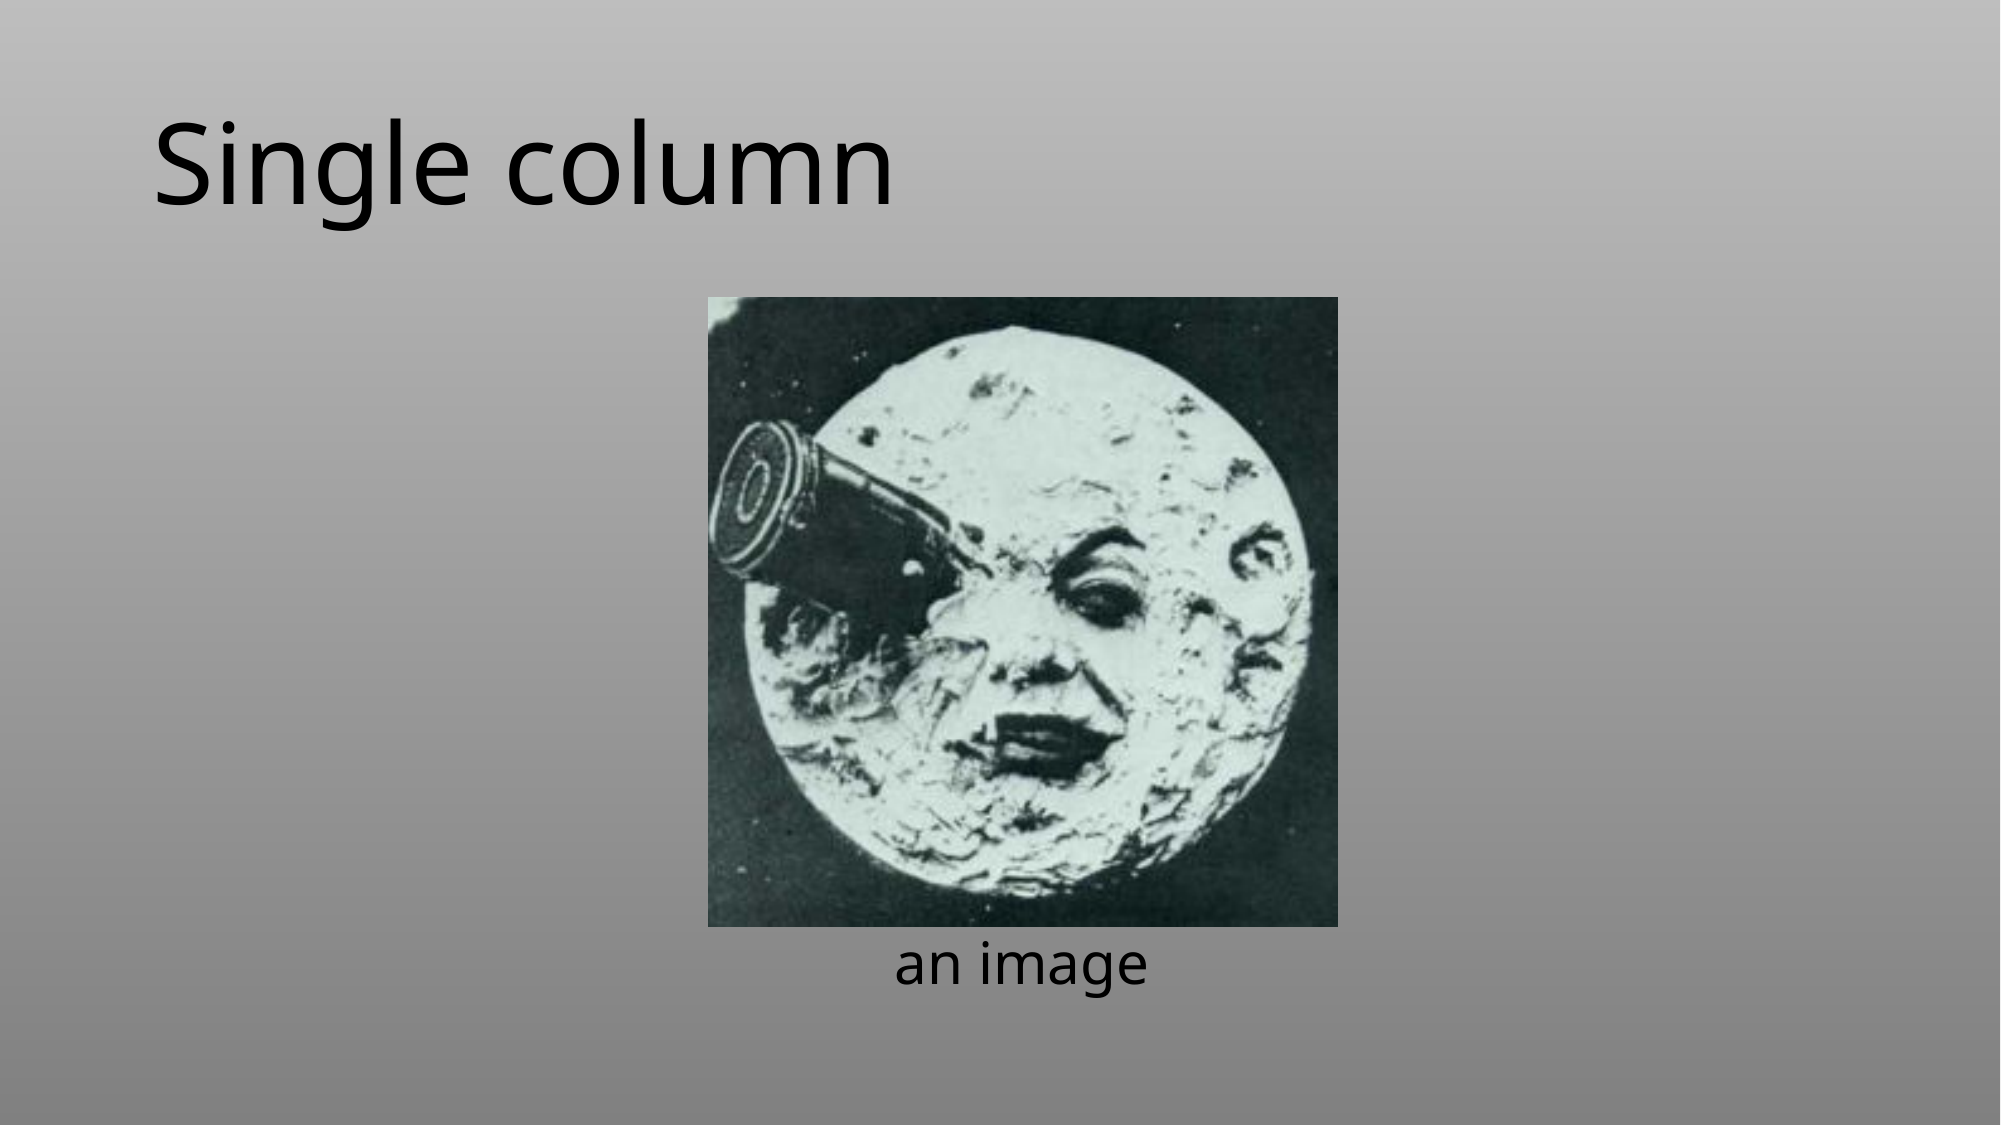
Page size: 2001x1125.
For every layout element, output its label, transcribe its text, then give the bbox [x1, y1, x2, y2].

title Single column [137, 59, 1863, 278]
list an image [183, 927, 1861, 1011]
picture [0, 0, 2001, 1125]
